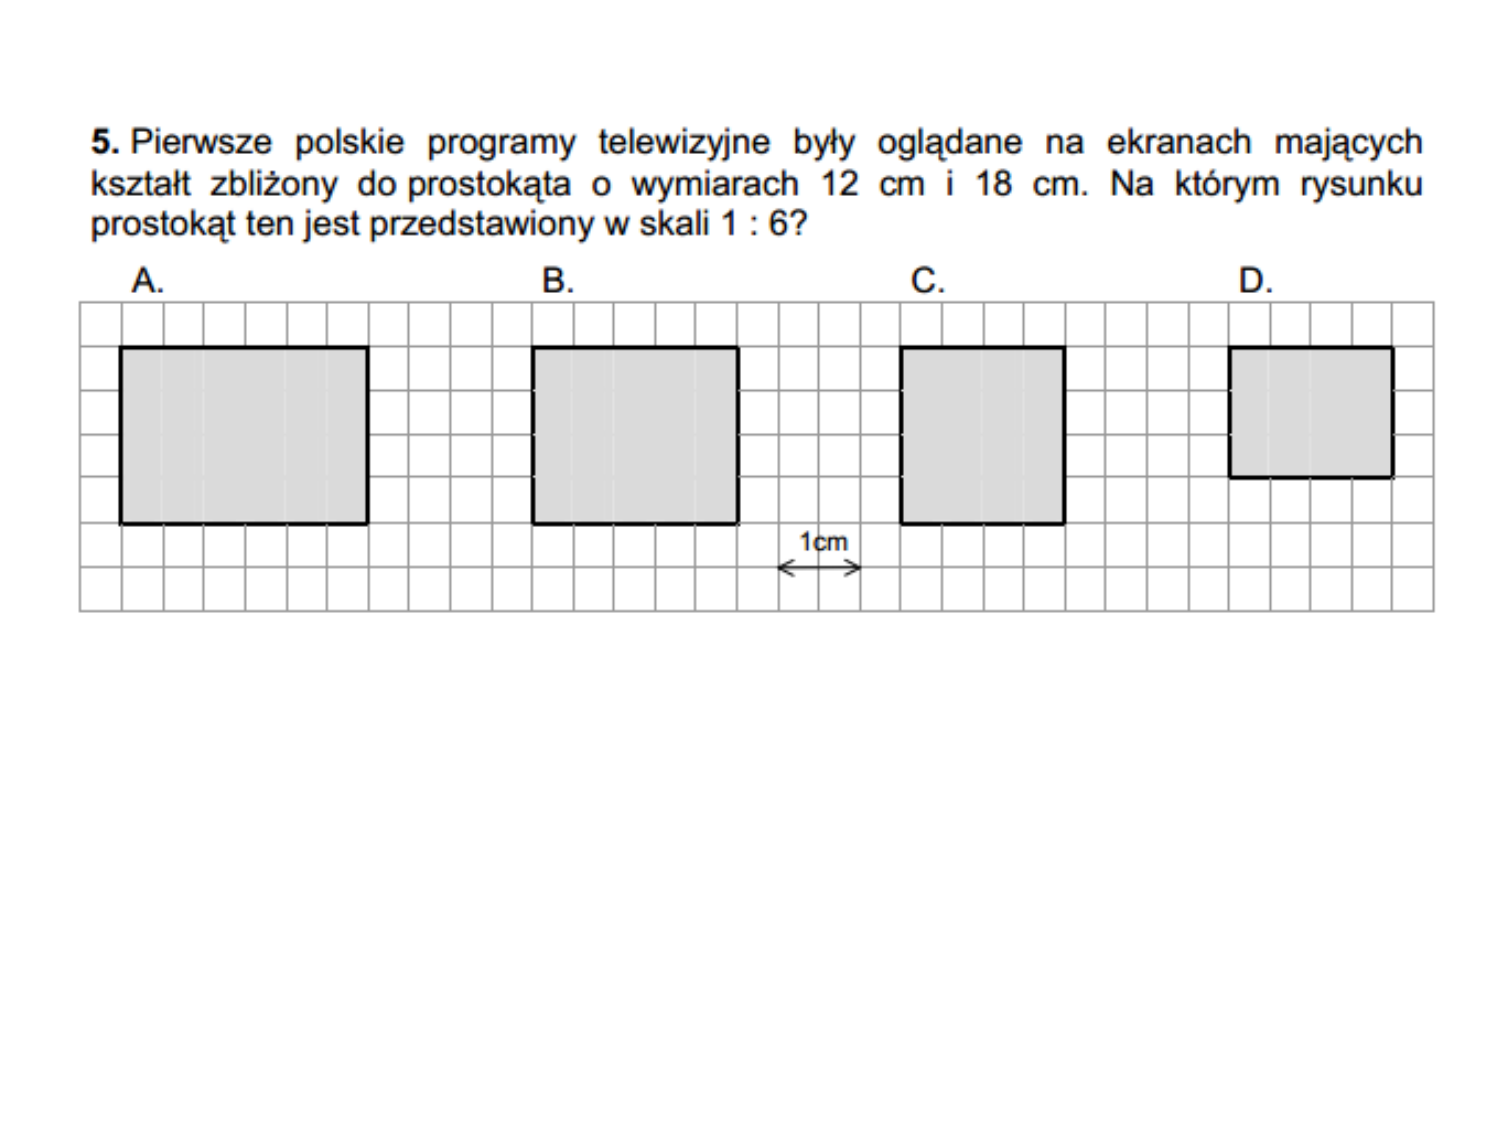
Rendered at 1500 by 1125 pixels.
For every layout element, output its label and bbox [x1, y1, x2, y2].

picture [64, 101, 1476, 647]
